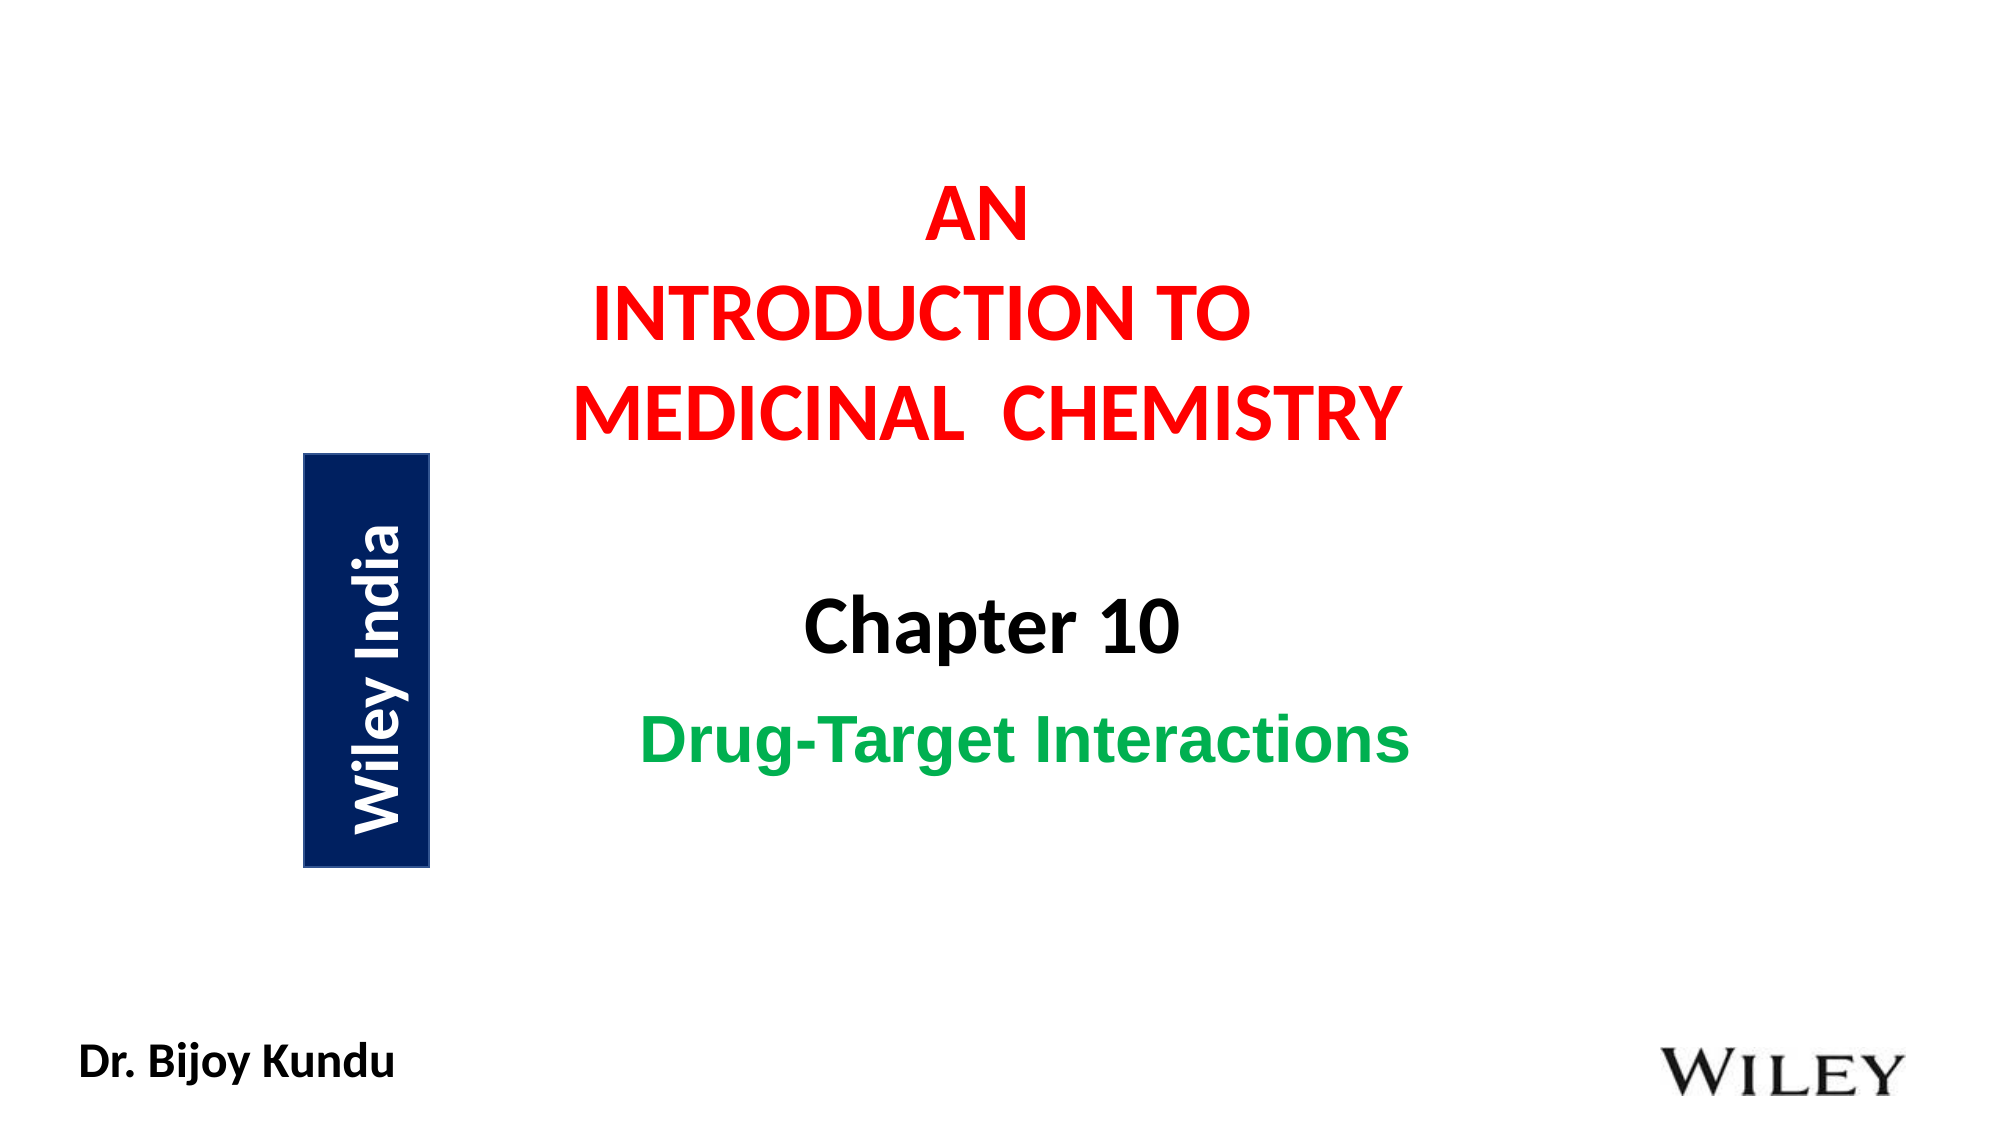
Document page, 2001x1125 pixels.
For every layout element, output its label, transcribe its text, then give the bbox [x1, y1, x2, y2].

text_box [303, 453, 430, 868]
text_box Wiley India [324, 475, 420, 850]
text_box Chapter 10 [789, 562, 1197, 678]
text_box Drug-Target Interactions [624, 688, 1538, 783]
text_box Dr. Bijoy Kundu [63, 1019, 421, 1095]
text_box AN INTRODUCTION TO MEDICINAL CHEMISTRY [399, 149, 1575, 465]
picture [1660, 1047, 1906, 1096]
